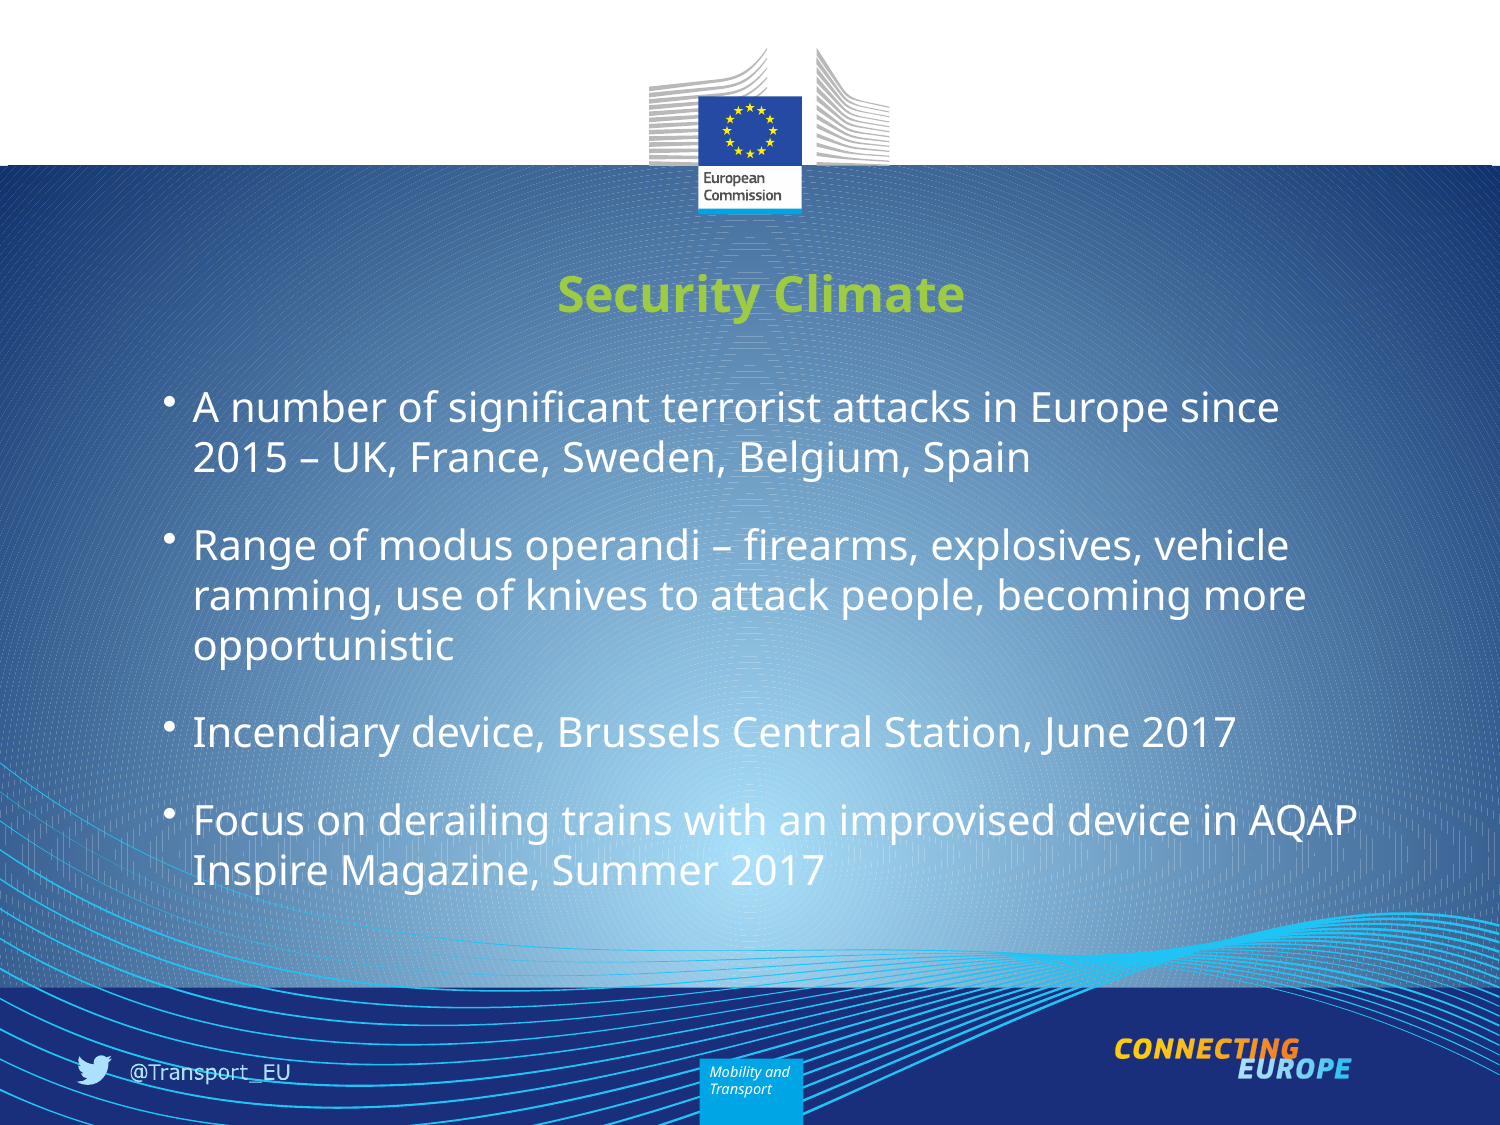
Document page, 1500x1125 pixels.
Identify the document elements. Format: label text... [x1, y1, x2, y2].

title Security Climate [76, 255, 1447, 327]
list A number of significant terrorist attacks in Europe since 2015 – UK, France, Sweden, Belgium, Spain Range of modus operandi – firearms, explosives, vehicle ramming, use of knives to attack people, becoming more opportunistic Incendiary device, Brussels Central Station, June 2017 Focus on derailing trains with an improvised device in AQAP Inspire Magazine, Summer 2017 [147, 373, 1400, 927]
picture [1112, 1036, 1355, 1081]
